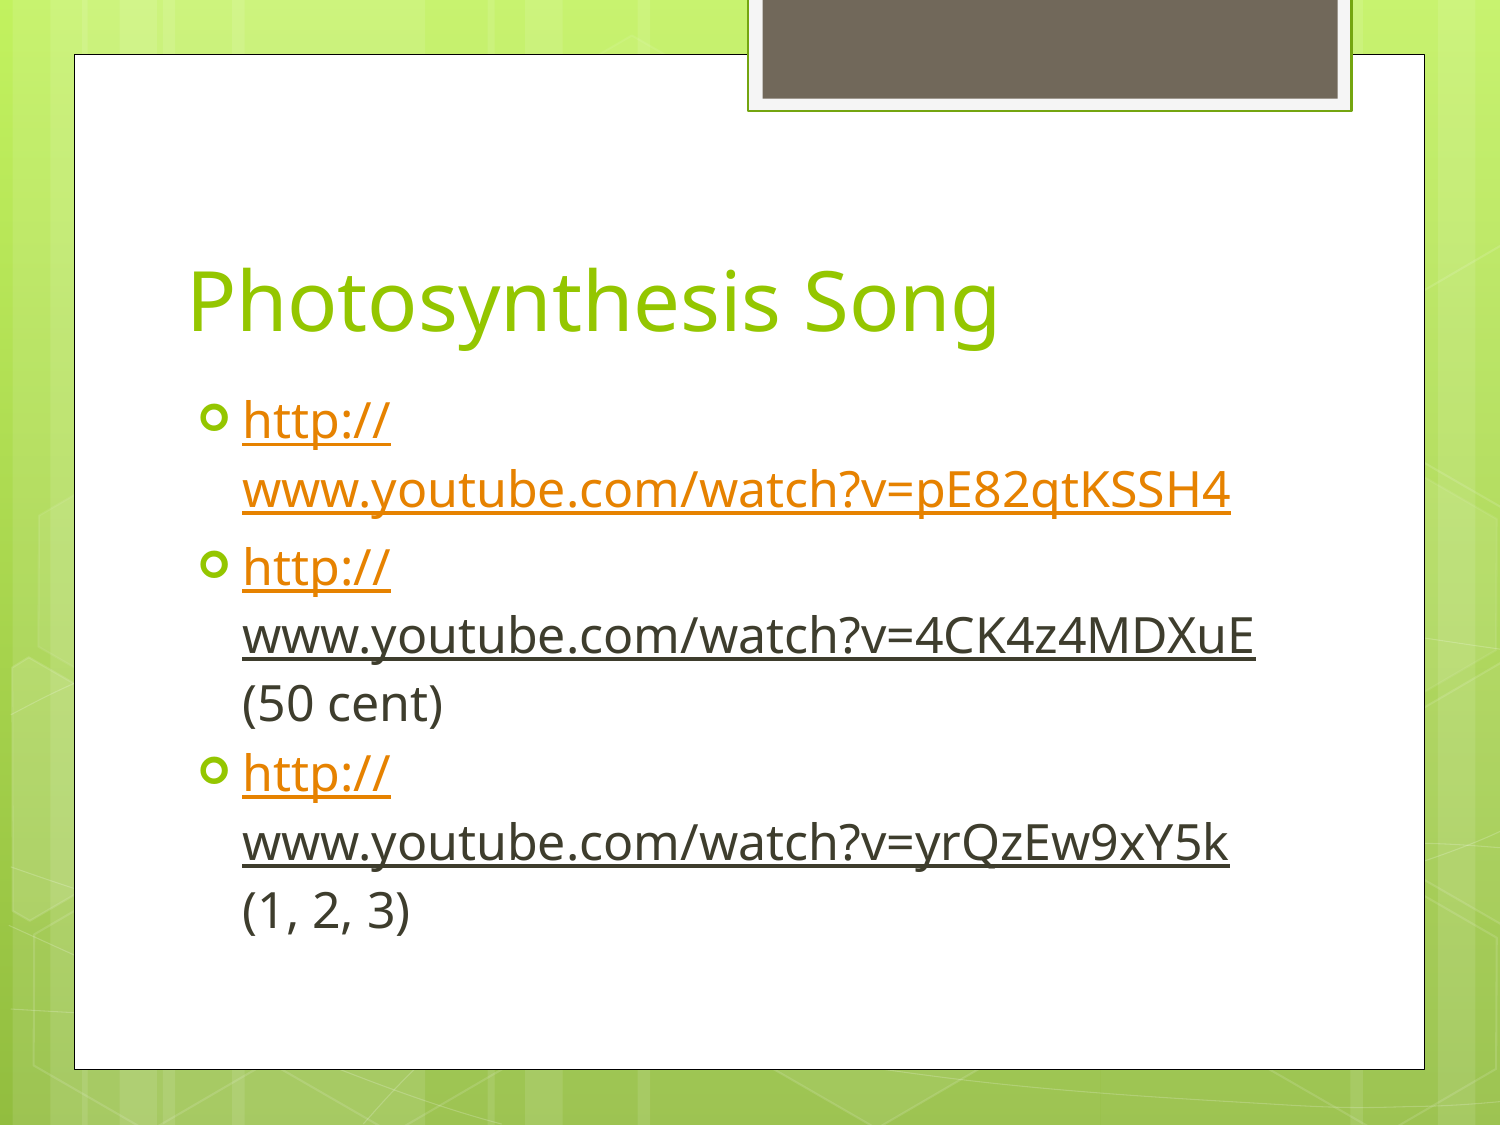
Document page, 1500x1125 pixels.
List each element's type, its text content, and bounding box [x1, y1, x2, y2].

list http://www.youtube.com/watch?v=pE82qtKSSH4 http://www.youtube.com/watch?v=4CK4z4MDXuE (50 cent) http://www.youtube.com/watch?v=yrQzEw9xY5k (1, 2, 3) [171, 381, 1283, 957]
title Photosynthesis Song [171, 168, 1324, 357]
